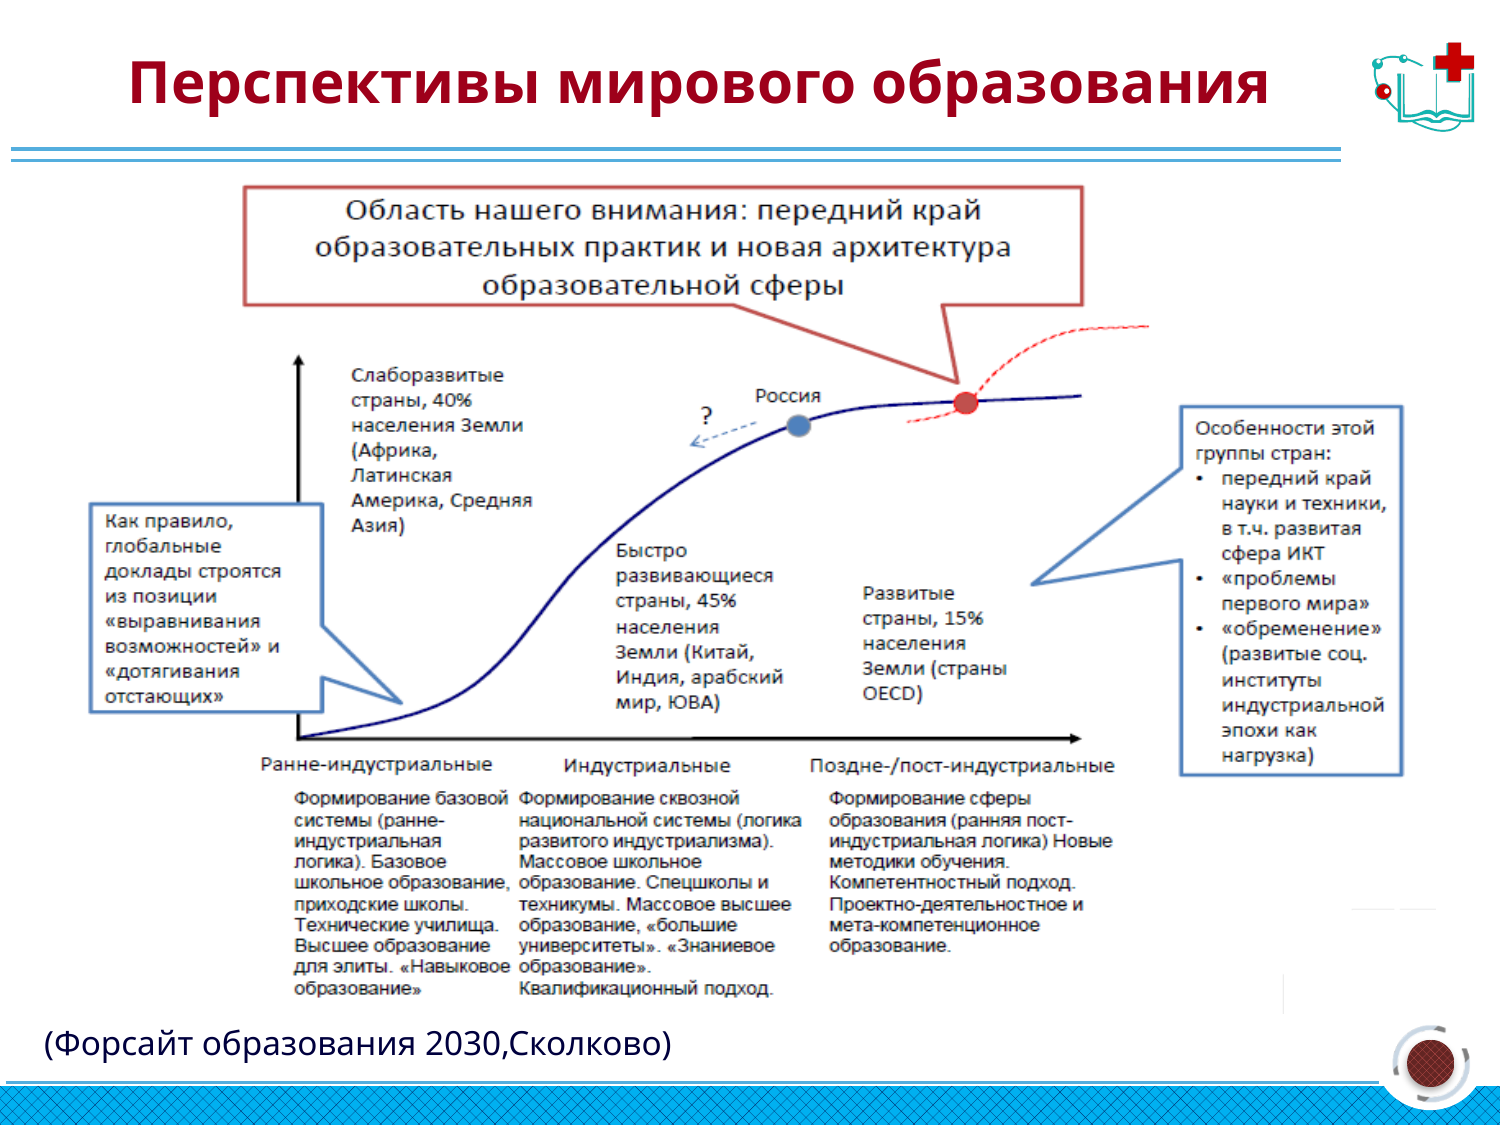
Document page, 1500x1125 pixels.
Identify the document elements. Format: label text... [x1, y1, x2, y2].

text_box (Форсайт образования 2030,Сколково) [29, 1014, 881, 1070]
picture [64, 176, 1436, 1014]
title Перспективы мирового образования [35, 23, 1365, 138]
